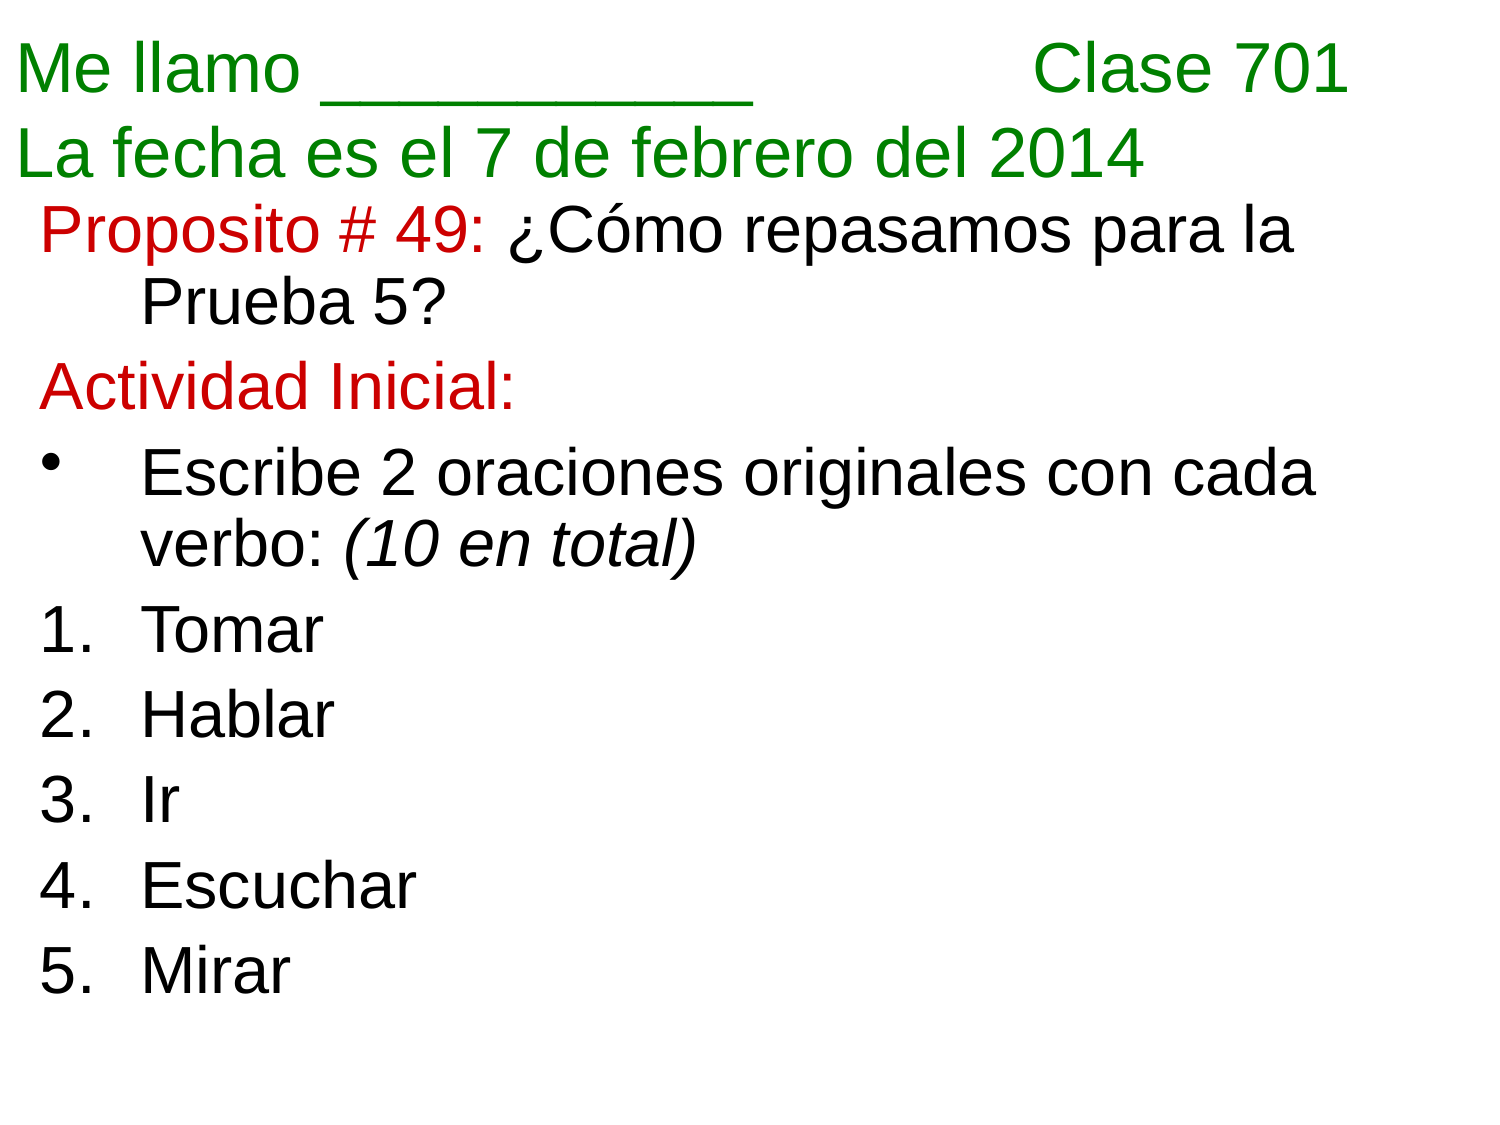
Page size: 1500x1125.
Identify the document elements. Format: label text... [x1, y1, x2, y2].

title Me llamo ___________ Clase 701 La fecha es el 7 de febrero del 2014 [0, 12, 1500, 200]
list Proposito # 49: ¿Cómo repasamos para la Prueba 5? Actividad Inicial: Escribe 2 oraciones originales con cada verbo: (10 en total) Tomar Hablar Ir Escuchar Mirar [24, 187, 1375, 1050]
